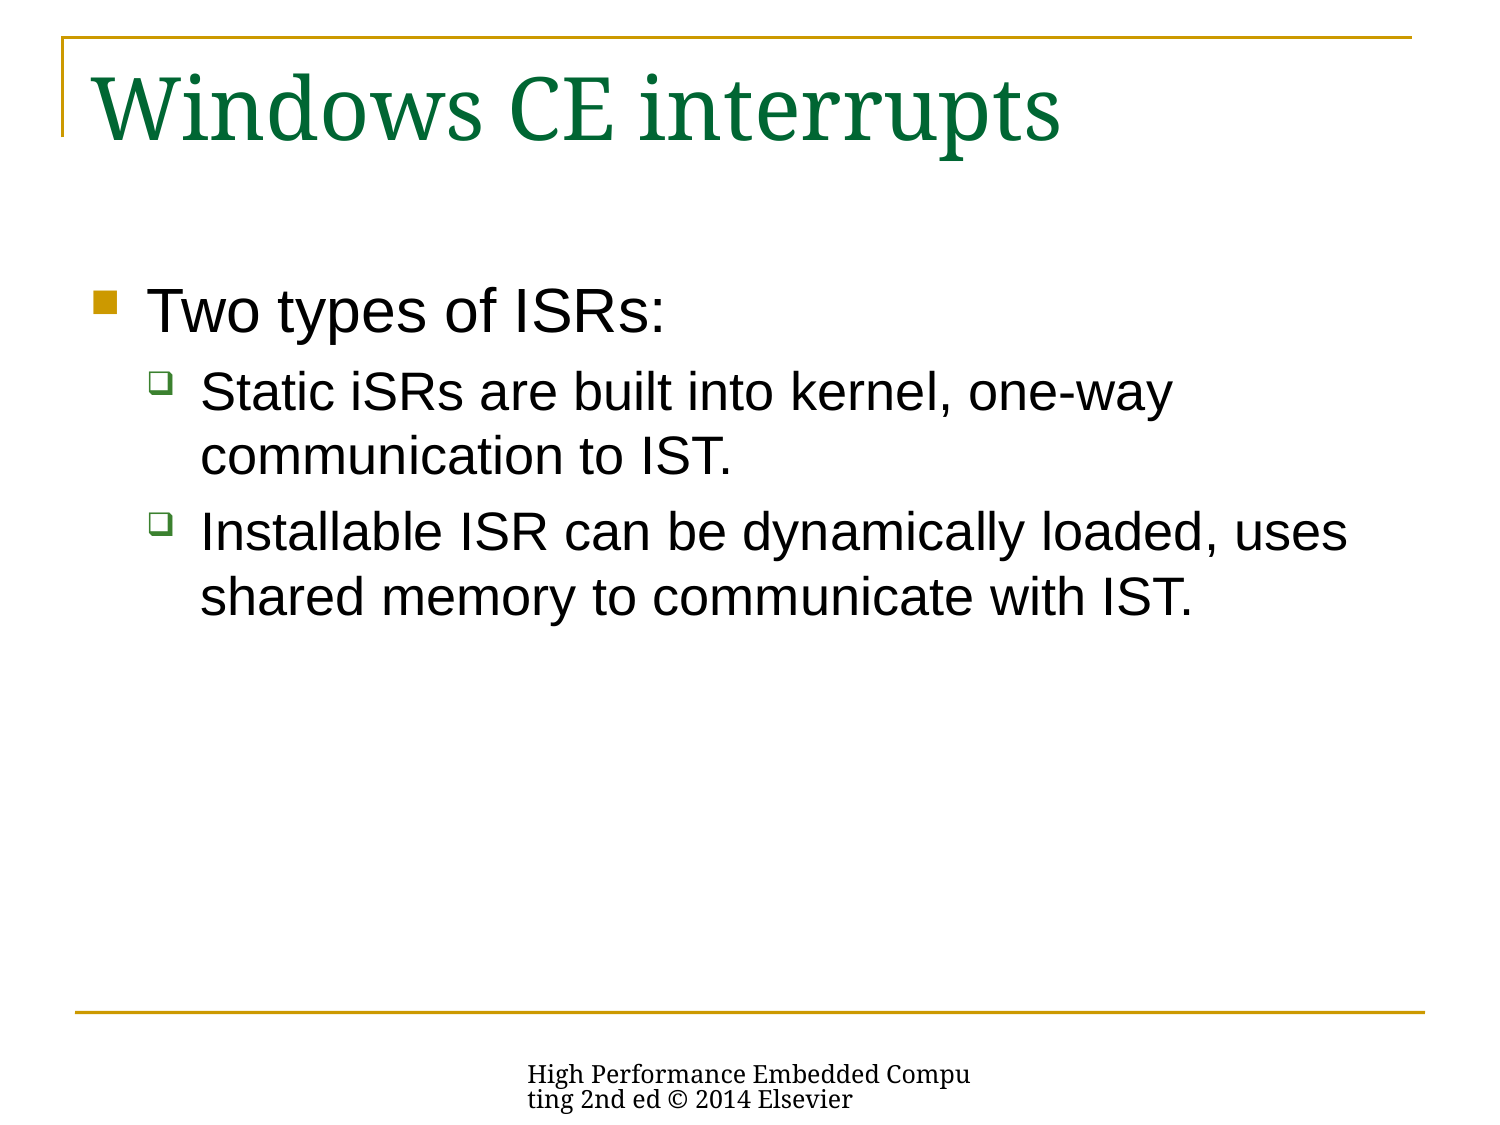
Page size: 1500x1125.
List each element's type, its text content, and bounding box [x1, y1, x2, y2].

footer High Performance Embedded Computing 2nd ed © 2014 Elsevier [512, 1025, 988, 1100]
title Windows CE interrupts [75, 45, 1425, 233]
list Two types of ISRs: Static iSRs are built into kernel, one-way communication to IST. Installable ISR can be dynamically loaded, uses shared memory to communicate with IST. [75, 262, 1425, 1006]
